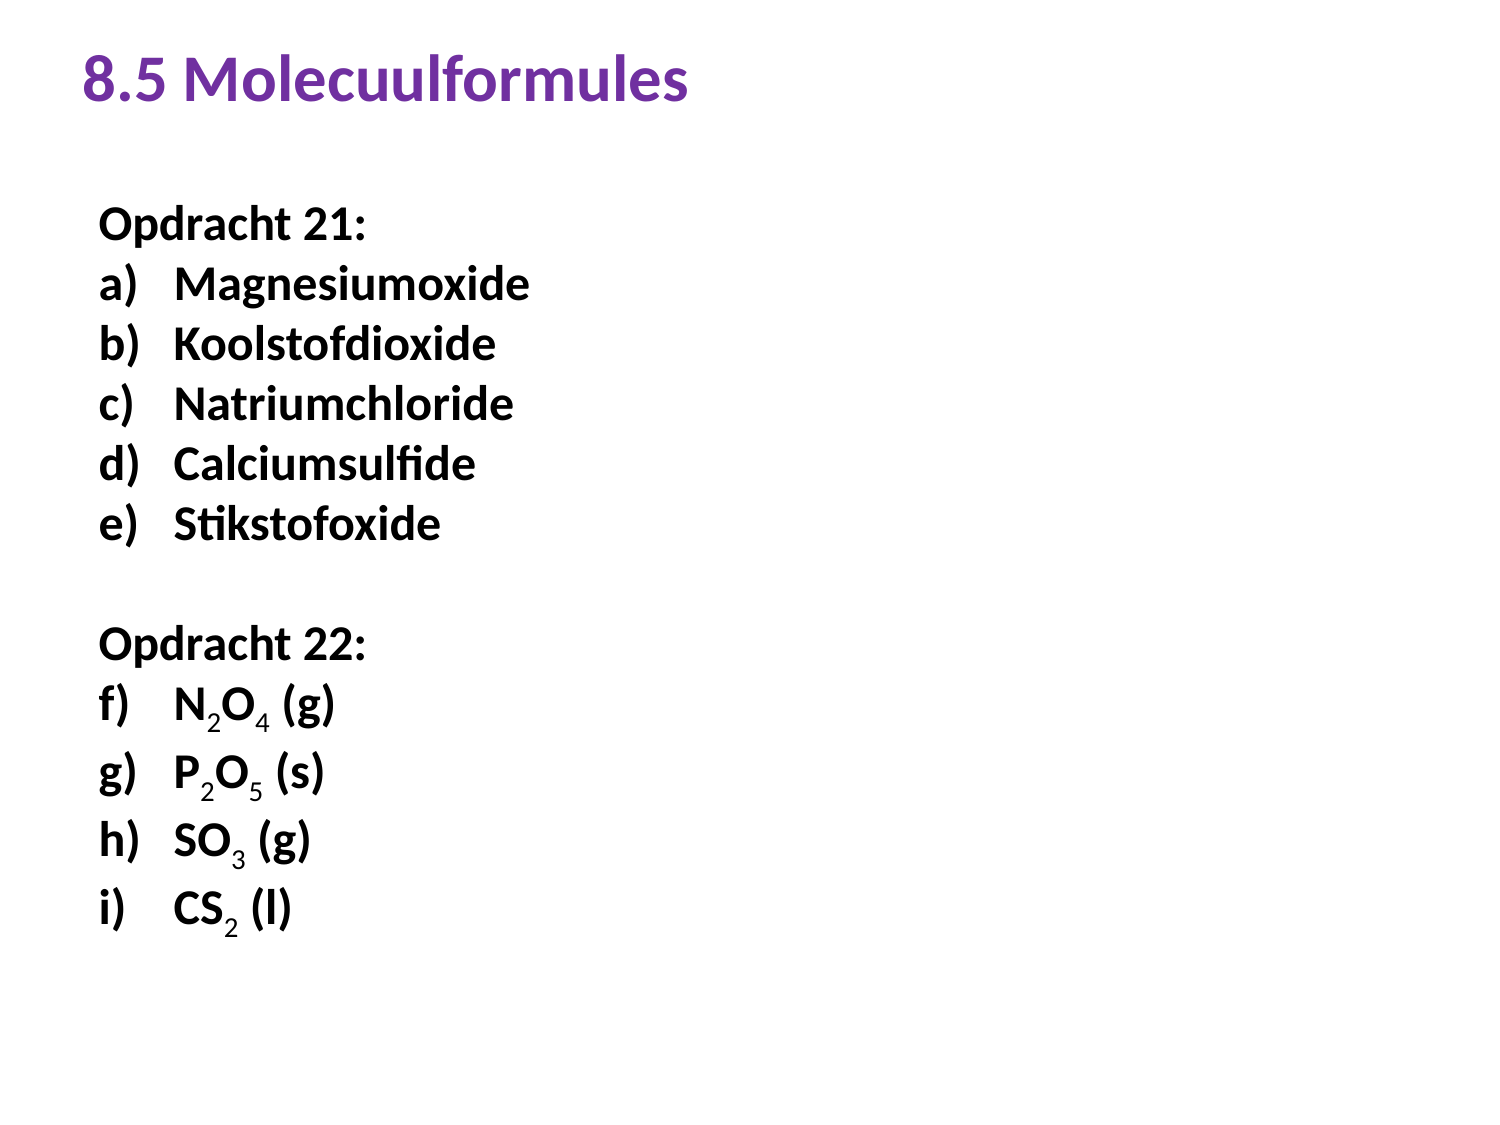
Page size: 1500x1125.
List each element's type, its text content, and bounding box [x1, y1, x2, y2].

title 8.5 Molecuulformules [67, 26, 1466, 125]
text_box Opdracht 21: Magnesiumoxide Koolstofdioxide Natriumchloride Calciumsulfide Stikstofoxide Opdracht 22: N2O4 (g) P2O5 (s) SO3 (g) CS2 (l) [83, 182, 1253, 1071]
